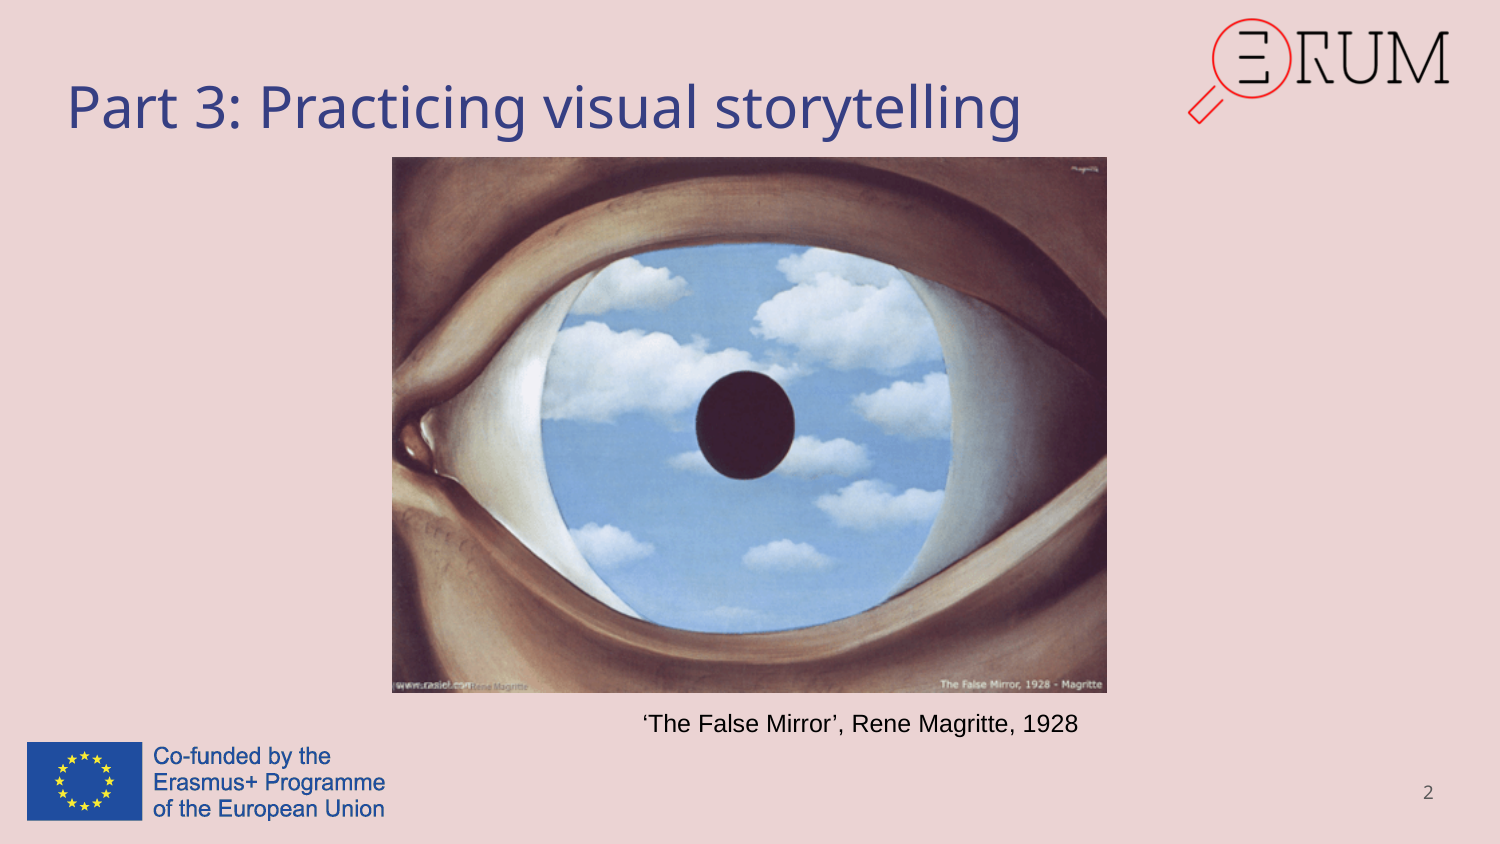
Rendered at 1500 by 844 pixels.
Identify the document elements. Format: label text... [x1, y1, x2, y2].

picture [392, 156, 1108, 693]
picture [1136, 0, 1500, 137]
text_box ‘The False Mirror’, Rene Magritte, 1928 [627, 700, 1107, 745]
title Part 3: Practicing visual storytelling [51, 55, 1168, 150]
picture [27, 742, 385, 821]
slide_number 2 [1358, 761, 1449, 826]
